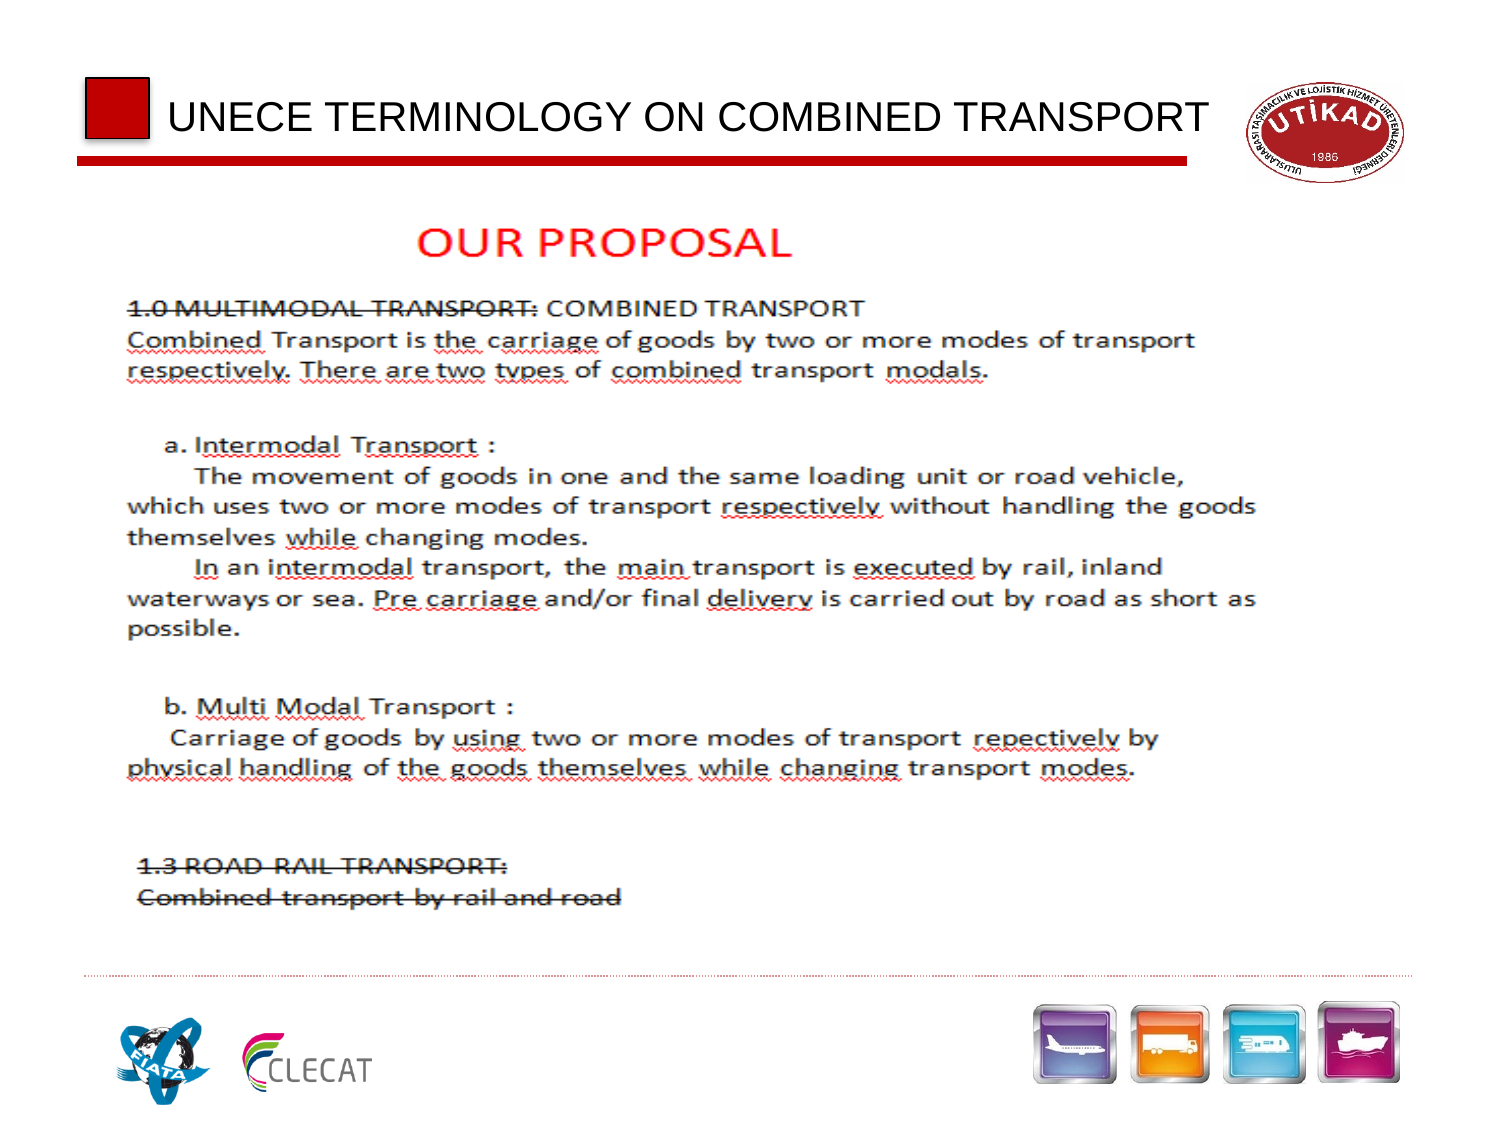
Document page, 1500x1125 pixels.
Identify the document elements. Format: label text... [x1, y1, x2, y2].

picture [242, 1033, 372, 1092]
picture [105, 207, 1302, 918]
picture [1246, 82, 1404, 183]
picture [1316, 1001, 1400, 1083]
picture [106, 1005, 219, 1117]
picture [1033, 1003, 1117, 1084]
text_box UNECE TERMINOLOGY ON COMBINED TRANSPORT [152, 82, 1243, 147]
picture [1222, 1003, 1306, 1084]
picture [1128, 1003, 1211, 1084]
